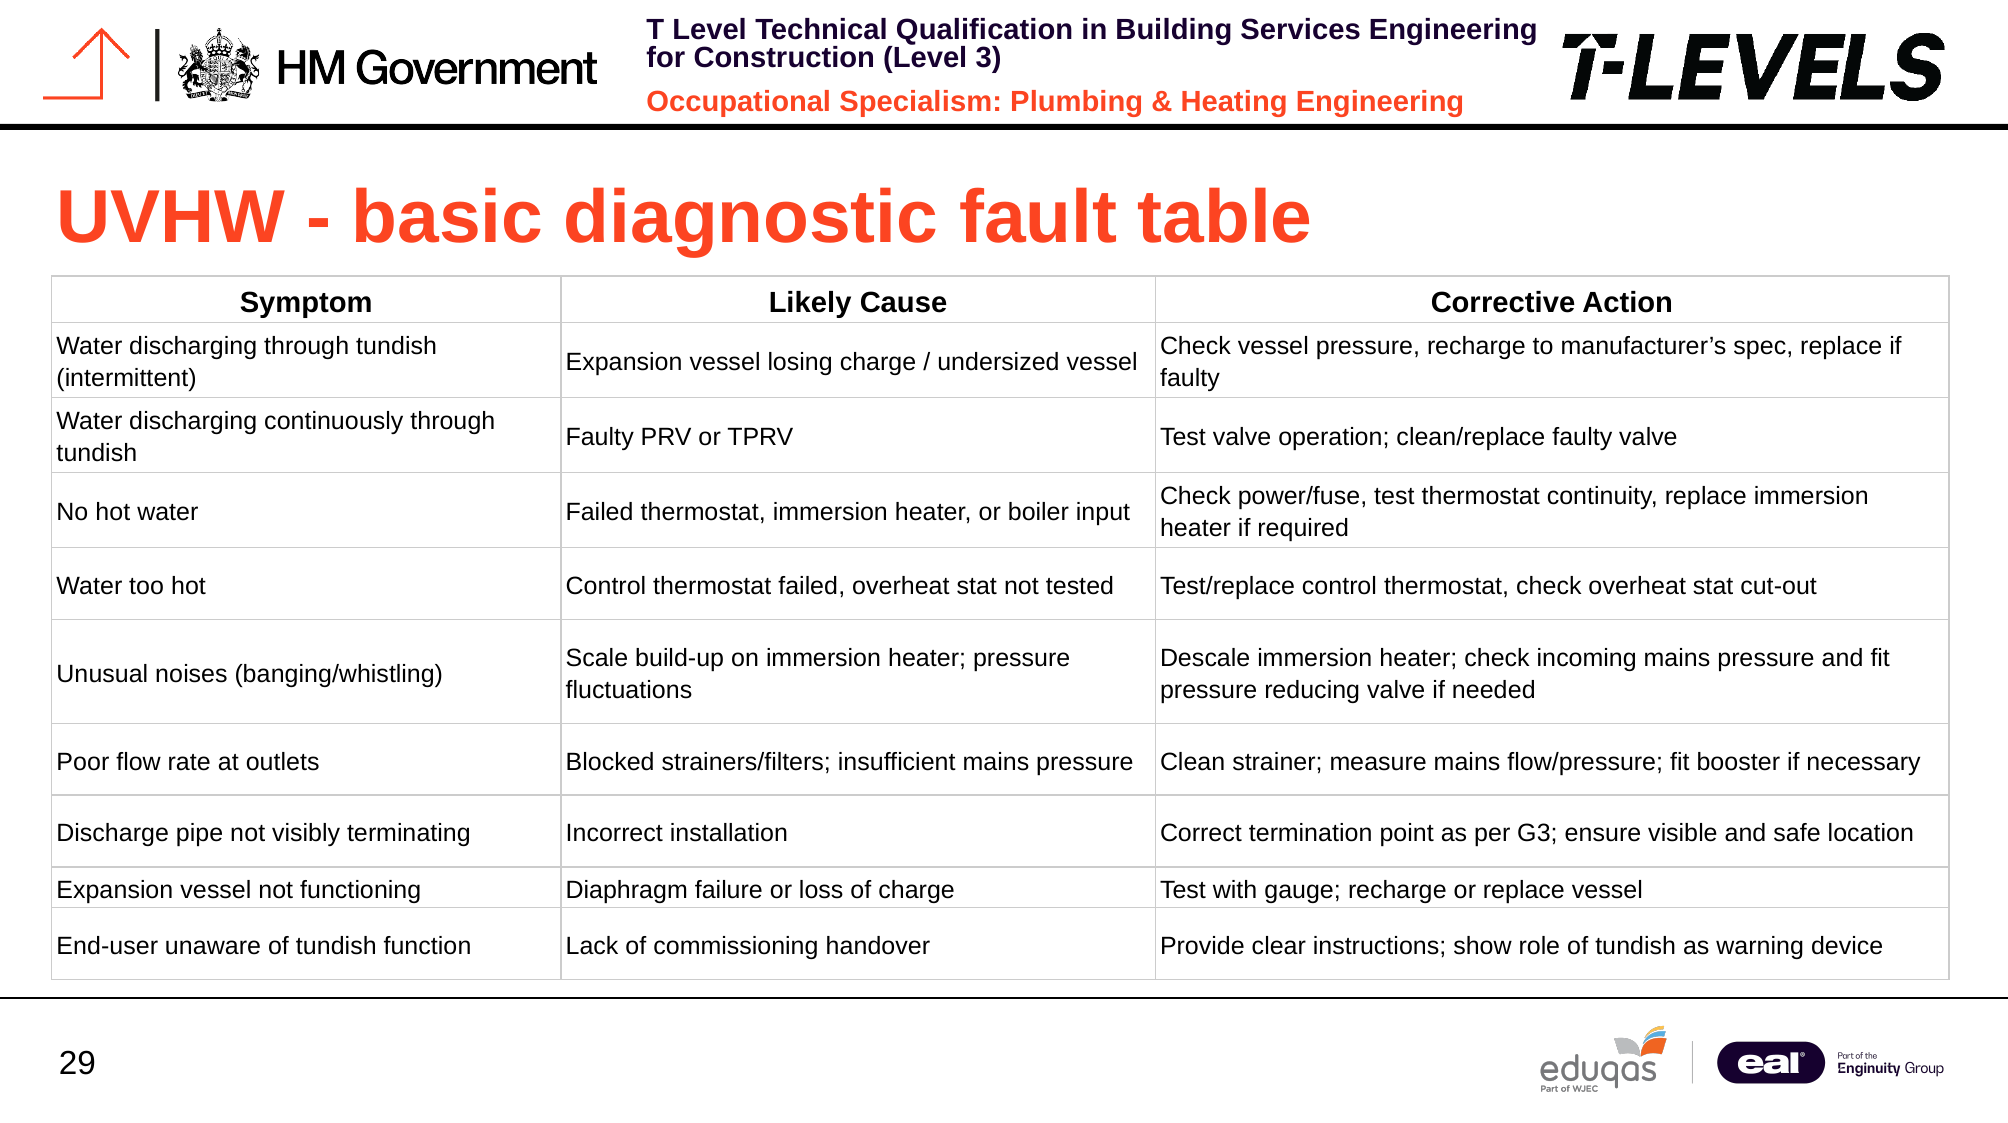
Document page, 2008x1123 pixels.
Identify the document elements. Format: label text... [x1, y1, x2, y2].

table_cell Lack of commissioning handover [562, 908, 1155, 979]
table_cell End-user unaware of tundish function [52, 908, 560, 979]
table_cell Faulty PRV or TPRV [562, 398, 1155, 472]
table_cell Discharge pipe not visibly terminating [52, 796, 560, 866]
table_cell Failed thermostat, immersion heater, or boiler input [562, 473, 1155, 547]
table_cell Test/replace control thermostat, check overheat stat cut-out [1156, 548, 1948, 619]
table_cell Diaphragm failure or loss of charge [562, 868, 1155, 907]
table_cell Poor flow rate at outlets [52, 724, 560, 794]
title UVHW - basic diagnostic fault table [41, 111, 1949, 314]
table_cell Water discharging continuously through tundish [52, 398, 560, 472]
table_cell Expansion vessel losing charge / undersized vessel [562, 323, 1155, 397]
table_header Likely Cause [562, 277, 1155, 322]
table_cell Incorrect installation [562, 796, 1155, 866]
table_cell Test with gauge; recharge or replace vessel [1156, 868, 1948, 907]
table_cell Water discharging through tundish (intermittent) [52, 323, 560, 397]
picture [1543, 25, 1964, 108]
table_cell No hot water [52, 473, 560, 547]
table_cell Expansion vessel not functioning [52, 868, 560, 907]
table_cell Scale build-up on immersion heater; pressure fluctuations [562, 620, 1155, 723]
table_cell Provide clear instructions; show role of tundish as warning device [1156, 908, 1948, 979]
table_cell Check power/fuse, test thermostat continuity, replace immersion heater if required [1156, 473, 1948, 547]
picture [1535, 1021, 1949, 1097]
table_cell Descale immersion heater; check incoming mains pressure and fit pressure reducing valve if needed [1156, 620, 1948, 723]
table_cell Correct termination point as per G3; ensure visible and safe location [1156, 796, 1948, 866]
table_header Corrective Action [1156, 277, 1948, 322]
table_cell Control thermostat failed, overheat stat not tested [562, 548, 1155, 619]
picture [38, 27, 136, 100]
table_header Symptom [52, 277, 560, 322]
picture [155, 28, 597, 102]
table_cell Check vessel pressure, recharge to manufacturer’s spec, replace if faulty [1156, 323, 1948, 397]
table_cell Clean strainer; measure mains flow/pressure; fit booster if necessary [1156, 724, 1948, 794]
table_cell Blocked strainers/filters; insufficient mains pressure [562, 724, 1155, 794]
table_cell Unusual noises (banging/whistling) [52, 620, 560, 723]
table_cell Test valve operation; clean/replace faulty valve [1156, 398, 1948, 472]
table_cell Water too hot [52, 548, 560, 619]
